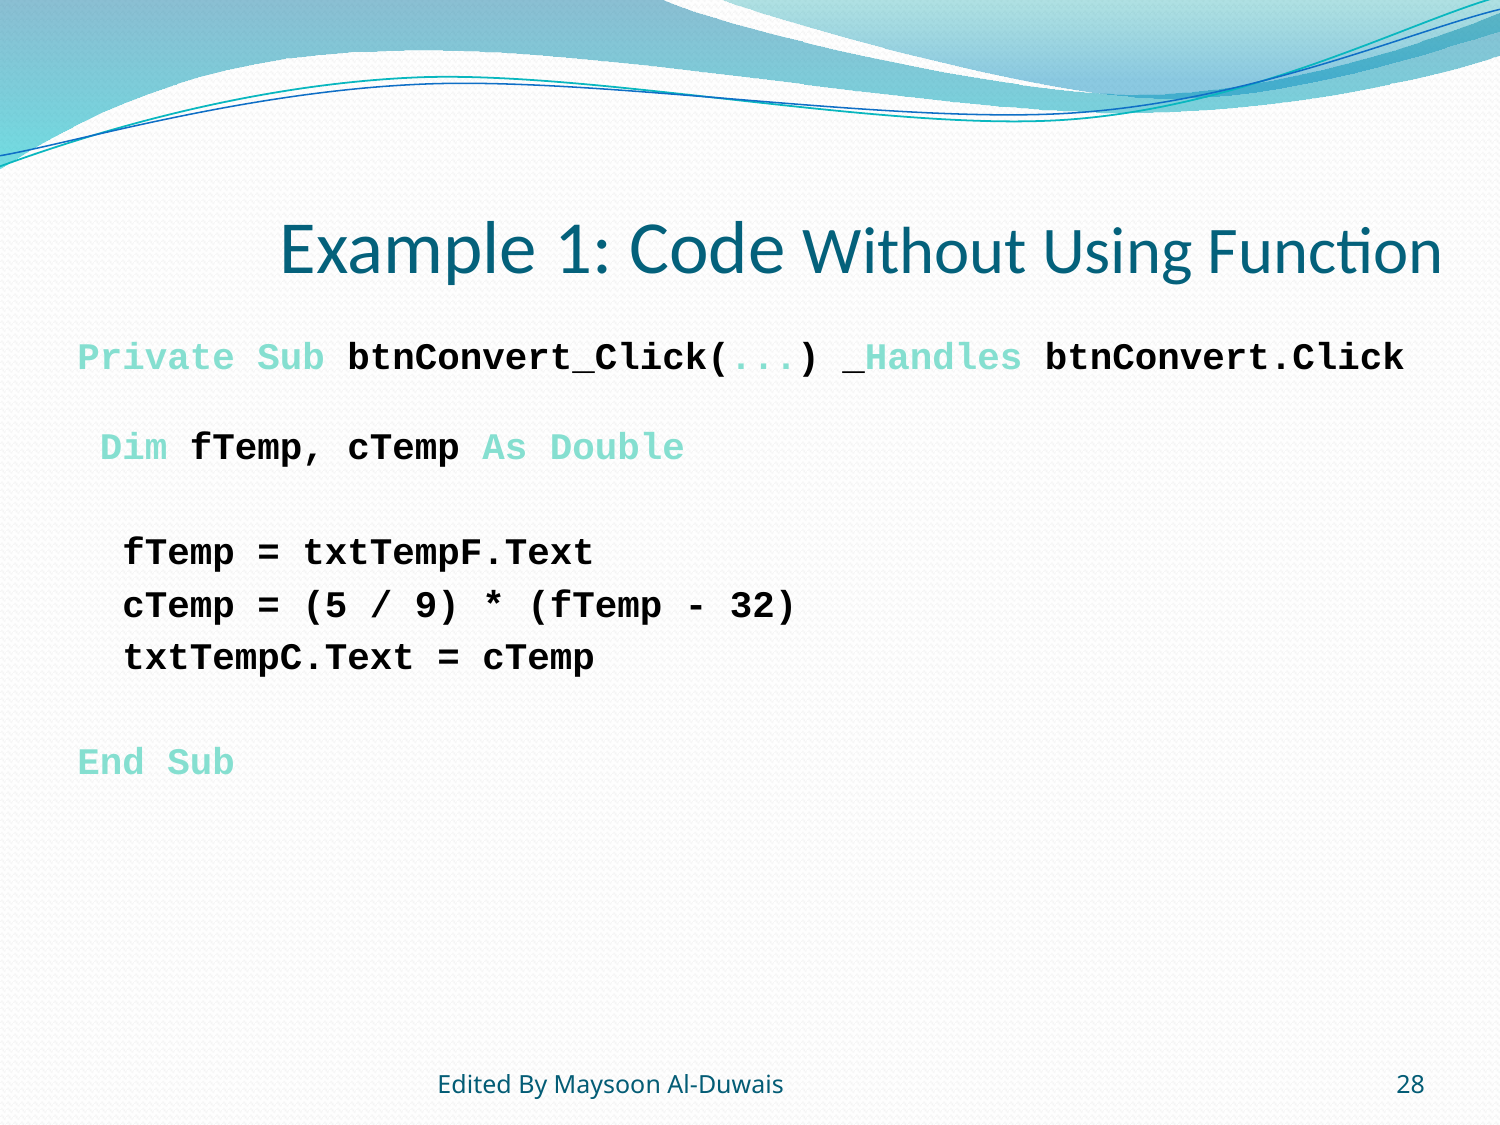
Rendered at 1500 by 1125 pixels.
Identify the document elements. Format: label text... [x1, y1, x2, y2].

footer Edited By Maysoon Al-Duwais [437, 1042, 988, 1103]
list Private Sub btnConvert_Click(...) _Handles btnConvert.Click Dim fTemp, cTemp As Double fTemp = txtTempF.Text cTemp = (5 / 9) * (fTemp - 32) txtTempC.Text = cTemp End Sub [62, 324, 1469, 1006]
title Example 1: Code Without Using Function [162, 101, 1500, 289]
slide_number 28 [1299, 1042, 1425, 1103]
